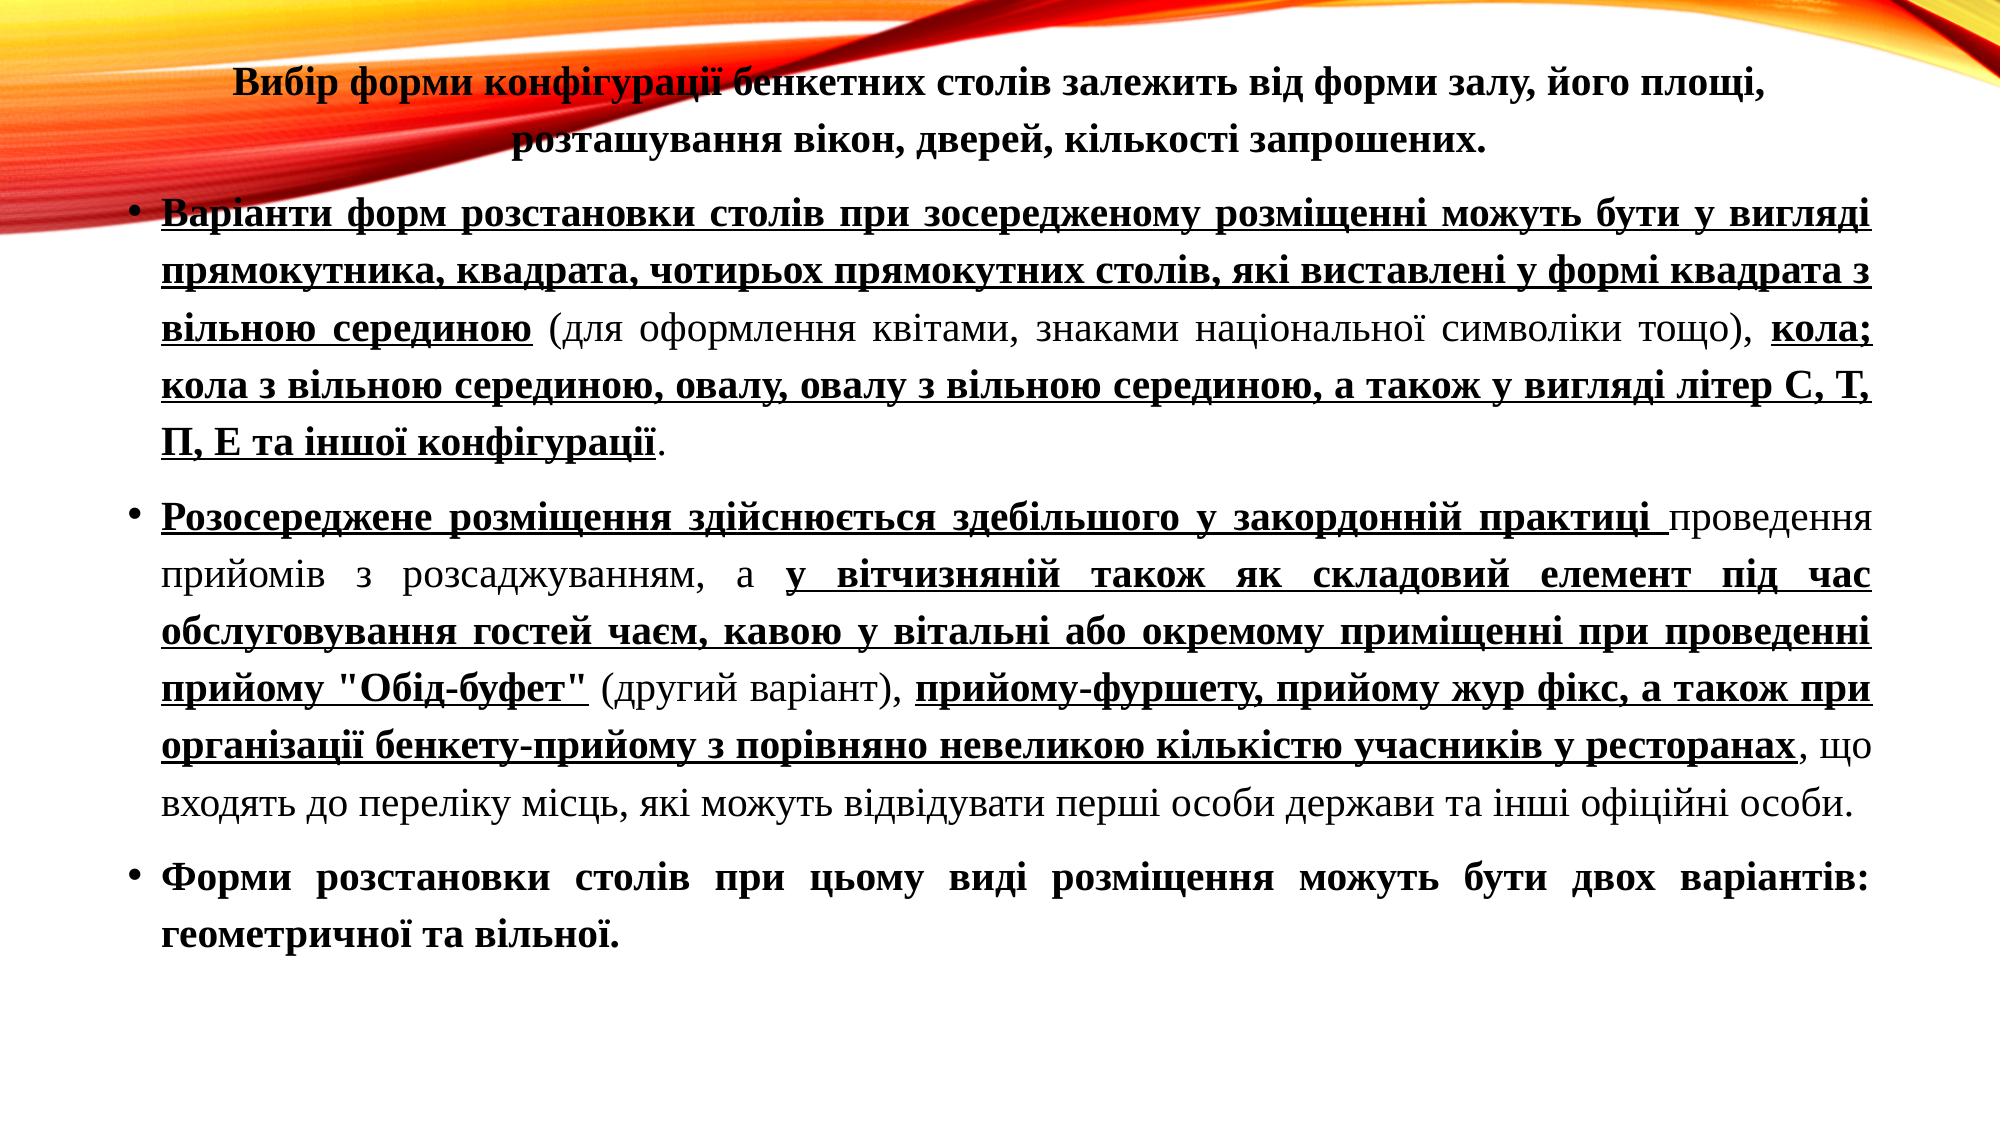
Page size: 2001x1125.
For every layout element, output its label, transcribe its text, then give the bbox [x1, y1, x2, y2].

picture [0, 0, 2000, 237]
list Вибір форми конфігурації бенкетних столів залежить від форми залу, його площі, розташування вікон, дверей, кількості запрошених. Варіанти форм розстановки столів при зосередженому розміщенні можуть бути у вигляді прямокутника, квадрата, чотирьох прямокутних столів, які виставлені у формі квадрата з вільною серединою (для оформлення квітами, знаками національної символіки тощо), кола; кола з вільною серединою, овалу, овалу з вільною серединою, а також у вигляді літер С, Т, П, Е та іншої конфігурації. Розосереджене розміщення здійснюється здебільшого у закордонній практиці проведення прийомів з розсаджуванням, а у вітчизняній також як складовий елемент під час обслуговування гостей чаєм, кавою у вітальні або окремому приміщенні при проведенні прийому "Обід-буфет" (другий варіант), прийому-фуршету, прийому жур фікс, а також при організації бенкету-прийому з порівняно невеликою кількістю учасників у ресторанах, що входять до переліку місць, які можуть відвідувати перші особи держави та інші офіційні особи. Форми розстановки столів при цьому виді розміщення можуть бути двох варіантів: геометричної та вільної. [112, 38, 1888, 1021]
